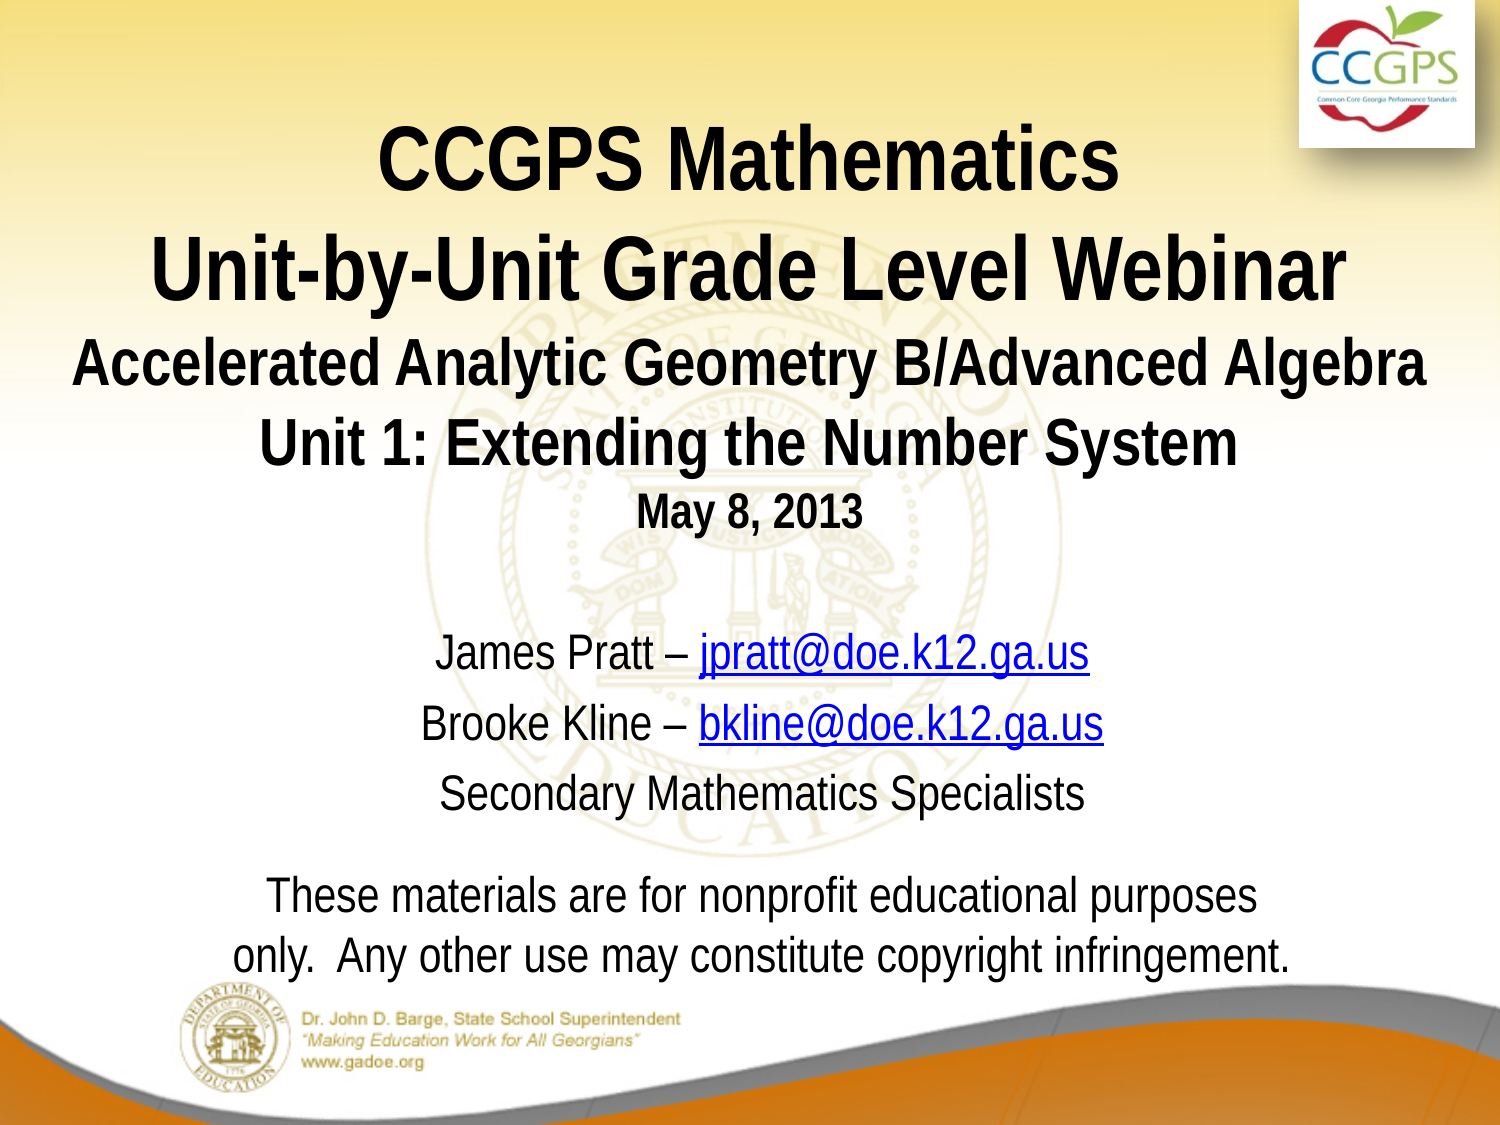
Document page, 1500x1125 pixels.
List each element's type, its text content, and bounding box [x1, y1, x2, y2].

picture [0, 0, 1500, 1125]
title CCGPS Mathematics Unit-by-Unit Grade Level Webinar Accelerated Analytic Geometry B/Advanced Algebra Unit 1: Extending the Number System May 8, 2013 [24, 24, 1476, 613]
subtitle James Pratt – jpratt@doe.k12.ga.us Brooke Kline – bkline@doe.k12.ga.us Secondary Mathematics Specialists These materials are for nonprofit educational purposes only. Any other use may constitute copyright infringement. [212, 612, 1313, 1038]
